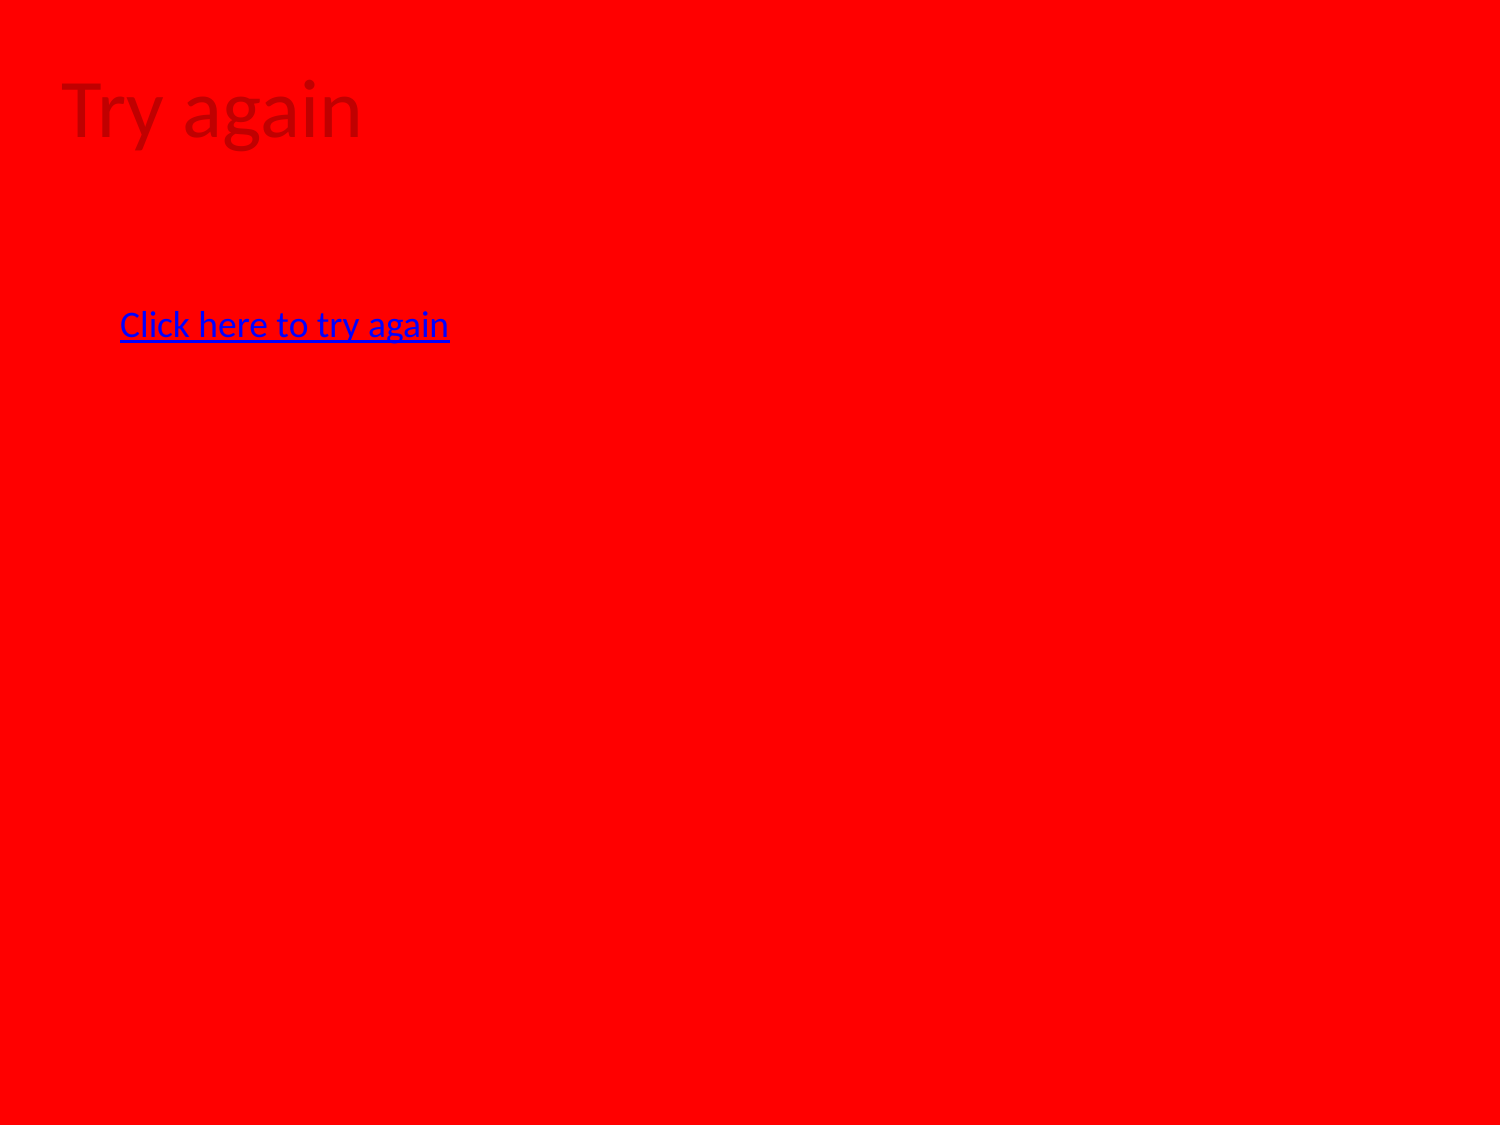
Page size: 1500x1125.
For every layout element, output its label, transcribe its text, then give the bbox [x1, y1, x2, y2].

text_box Try again [46, 46, 528, 162]
text_box Click here to try again [105, 292, 481, 353]
